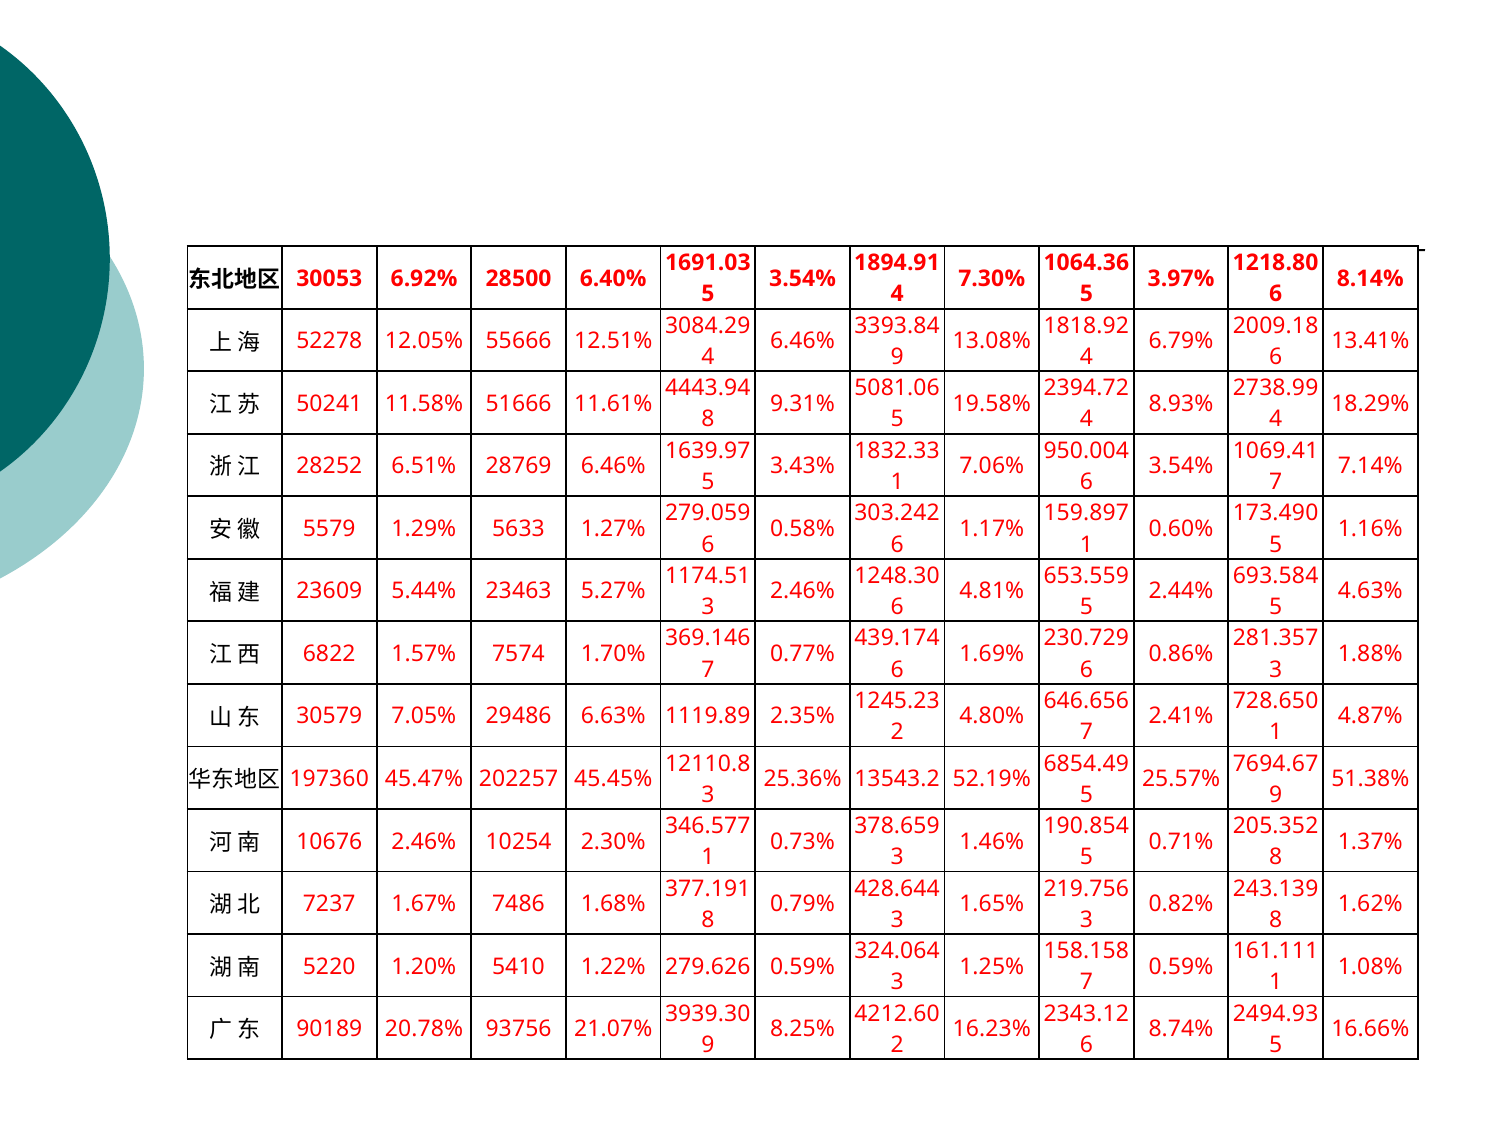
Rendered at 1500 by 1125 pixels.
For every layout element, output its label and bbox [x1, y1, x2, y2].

table_cell [283, 997, 376, 1058]
table_cell [1229, 872, 1322, 933]
table_cell [1324, 622, 1417, 683]
table_cell [851, 622, 944, 683]
table_cell [1135, 560, 1227, 620]
table_cell [283, 310, 376, 370]
table_cell [756, 685, 849, 746]
table_cell [851, 372, 944, 433]
table_cell [756, 810, 849, 871]
table_cell [1229, 310, 1322, 370]
table_cell [661, 372, 754, 433]
table_cell [1040, 622, 1133, 683]
table_cell [567, 497, 660, 558]
table_cell [756, 935, 849, 996]
table_cell [1229, 497, 1322, 558]
table_cell [1324, 435, 1417, 495]
table_cell [945, 497, 1038, 558]
table_cell [472, 997, 565, 1058]
table_cell [378, 997, 470, 1058]
table_cell [567, 622, 660, 683]
table_cell [378, 810, 470, 871]
table_cell [567, 935, 660, 996]
table_cell [188, 435, 281, 495]
table_cell [1040, 560, 1133, 620]
table_cell [661, 622, 754, 683]
table_cell [1135, 310, 1227, 370]
table_cell [1324, 497, 1417, 558]
table_cell [945, 685, 1038, 746]
table_header [283, 247, 376, 308]
table_cell [1135, 435, 1227, 495]
table_cell [1229, 997, 1322, 1058]
table_cell [188, 997, 281, 1058]
table_cell [661, 435, 754, 495]
table_cell [1135, 935, 1227, 996]
table_cell [472, 872, 565, 933]
table_cell [945, 310, 1038, 370]
table_header [472, 247, 565, 308]
table_cell [1324, 310, 1417, 370]
table_cell [188, 622, 281, 683]
table_cell [188, 497, 281, 558]
table_cell [472, 685, 565, 746]
table_cell [472, 810, 565, 871]
table_cell [945, 435, 1038, 495]
table_cell [188, 372, 281, 433]
table_cell [472, 372, 565, 433]
table_cell [1135, 810, 1227, 871]
table_cell [945, 747, 1038, 808]
table_cell [1040, 497, 1133, 558]
table_cell [378, 622, 470, 683]
table_cell [378, 435, 470, 495]
table_cell [567, 560, 660, 620]
table_cell [756, 997, 849, 1058]
table_cell [472, 747, 565, 808]
table_cell [851, 310, 944, 370]
table_cell [472, 935, 565, 996]
table_cell [945, 997, 1038, 1058]
table_cell [661, 685, 754, 746]
table_cell [1135, 497, 1227, 558]
table_cell [945, 935, 1038, 996]
table_cell [945, 622, 1038, 683]
table_cell [188, 810, 281, 871]
table_cell [945, 810, 1038, 871]
table_cell [661, 560, 754, 620]
table_cell [283, 560, 376, 620]
table_cell [188, 560, 281, 620]
table_cell [661, 747, 754, 808]
table_cell [851, 560, 944, 620]
table_cell [567, 372, 660, 433]
table_cell [756, 372, 849, 433]
table_cell [378, 685, 470, 746]
table_cell [661, 810, 754, 871]
table_cell [661, 997, 754, 1058]
table_cell [1324, 685, 1417, 746]
table_cell [378, 372, 470, 433]
table_cell [945, 560, 1038, 620]
table_cell [851, 685, 944, 746]
table_cell [1040, 872, 1133, 933]
table_cell [756, 310, 849, 370]
table_cell [1040, 810, 1133, 871]
table_cell [1324, 872, 1417, 933]
table_cell [851, 497, 944, 558]
table_cell [567, 747, 660, 808]
table_cell [1040, 747, 1133, 808]
table_cell [472, 435, 565, 495]
table_cell [661, 935, 754, 996]
table_cell [1229, 435, 1322, 495]
table_cell [378, 560, 470, 620]
table_cell [1040, 935, 1133, 996]
table_cell [378, 310, 470, 370]
table_cell [851, 997, 944, 1058]
table_cell [188, 685, 281, 746]
table_cell [472, 622, 565, 683]
table_cell [1040, 372, 1133, 433]
table_cell [756, 622, 849, 683]
table_cell [851, 935, 944, 996]
table_header [1135, 247, 1227, 308]
table_cell [1040, 435, 1133, 495]
table_header [945, 247, 1038, 308]
table_cell [283, 622, 376, 683]
table_cell [472, 560, 565, 620]
table_cell [851, 810, 944, 871]
table_cell [1324, 810, 1417, 871]
table_cell [1324, 935, 1417, 996]
table_cell [851, 872, 944, 933]
table_cell [1135, 685, 1227, 746]
table_header [661, 247, 754, 308]
table_header [851, 247, 944, 308]
table_cell [851, 747, 944, 808]
table_cell [567, 685, 660, 746]
table_cell [378, 497, 470, 558]
table_cell [945, 372, 1038, 433]
table_cell [661, 872, 754, 933]
table_cell [1324, 747, 1417, 808]
table_cell [378, 747, 470, 808]
table_cell [283, 685, 376, 746]
table_cell [472, 310, 565, 370]
table_cell [1135, 622, 1227, 683]
table_header [1324, 247, 1417, 308]
table_cell [661, 310, 754, 370]
table_cell [1229, 935, 1322, 996]
table_cell [188, 747, 281, 808]
table_cell [188, 935, 281, 996]
table_cell [283, 935, 376, 996]
table_cell [378, 935, 470, 996]
table_cell [378, 872, 470, 933]
table_cell [756, 560, 849, 620]
table_cell [1229, 747, 1322, 808]
table_cell [1229, 372, 1322, 433]
table_cell [1135, 872, 1227, 933]
table_cell [1040, 997, 1133, 1058]
table_cell [1229, 810, 1322, 871]
table_cell [1135, 372, 1227, 433]
table_cell [1324, 372, 1417, 433]
table_cell [1229, 560, 1322, 620]
table_cell [188, 872, 281, 933]
table_cell [567, 872, 660, 933]
table_cell [567, 435, 660, 495]
table_cell [567, 997, 660, 1058]
table_header [1229, 247, 1322, 308]
table_header [756, 247, 849, 308]
table_cell [283, 747, 376, 808]
table_cell [1135, 747, 1227, 808]
table_cell [1040, 685, 1133, 746]
table_cell [661, 497, 754, 558]
table_cell [283, 872, 376, 933]
table_cell [756, 872, 849, 933]
table_cell [851, 435, 944, 495]
table_cell [567, 310, 660, 370]
table_header [1040, 247, 1133, 308]
table_cell [1135, 997, 1227, 1058]
table_header [567, 247, 660, 308]
table_cell [1229, 622, 1322, 683]
table_cell [1040, 310, 1133, 370]
table_cell [1229, 685, 1322, 746]
table_cell [567, 810, 660, 871]
table_cell [1324, 997, 1417, 1058]
table_cell [945, 872, 1038, 933]
table_cell [756, 435, 849, 495]
table_cell [472, 497, 565, 558]
table_cell [1324, 560, 1417, 620]
table_cell [283, 497, 376, 558]
table_cell [283, 435, 376, 495]
table_cell [756, 747, 849, 808]
table_cell [283, 372, 376, 433]
table_header [188, 247, 281, 308]
table_cell [283, 810, 376, 871]
table_header [378, 247, 470, 308]
table_cell [756, 497, 849, 558]
table_cell [188, 310, 281, 370]
